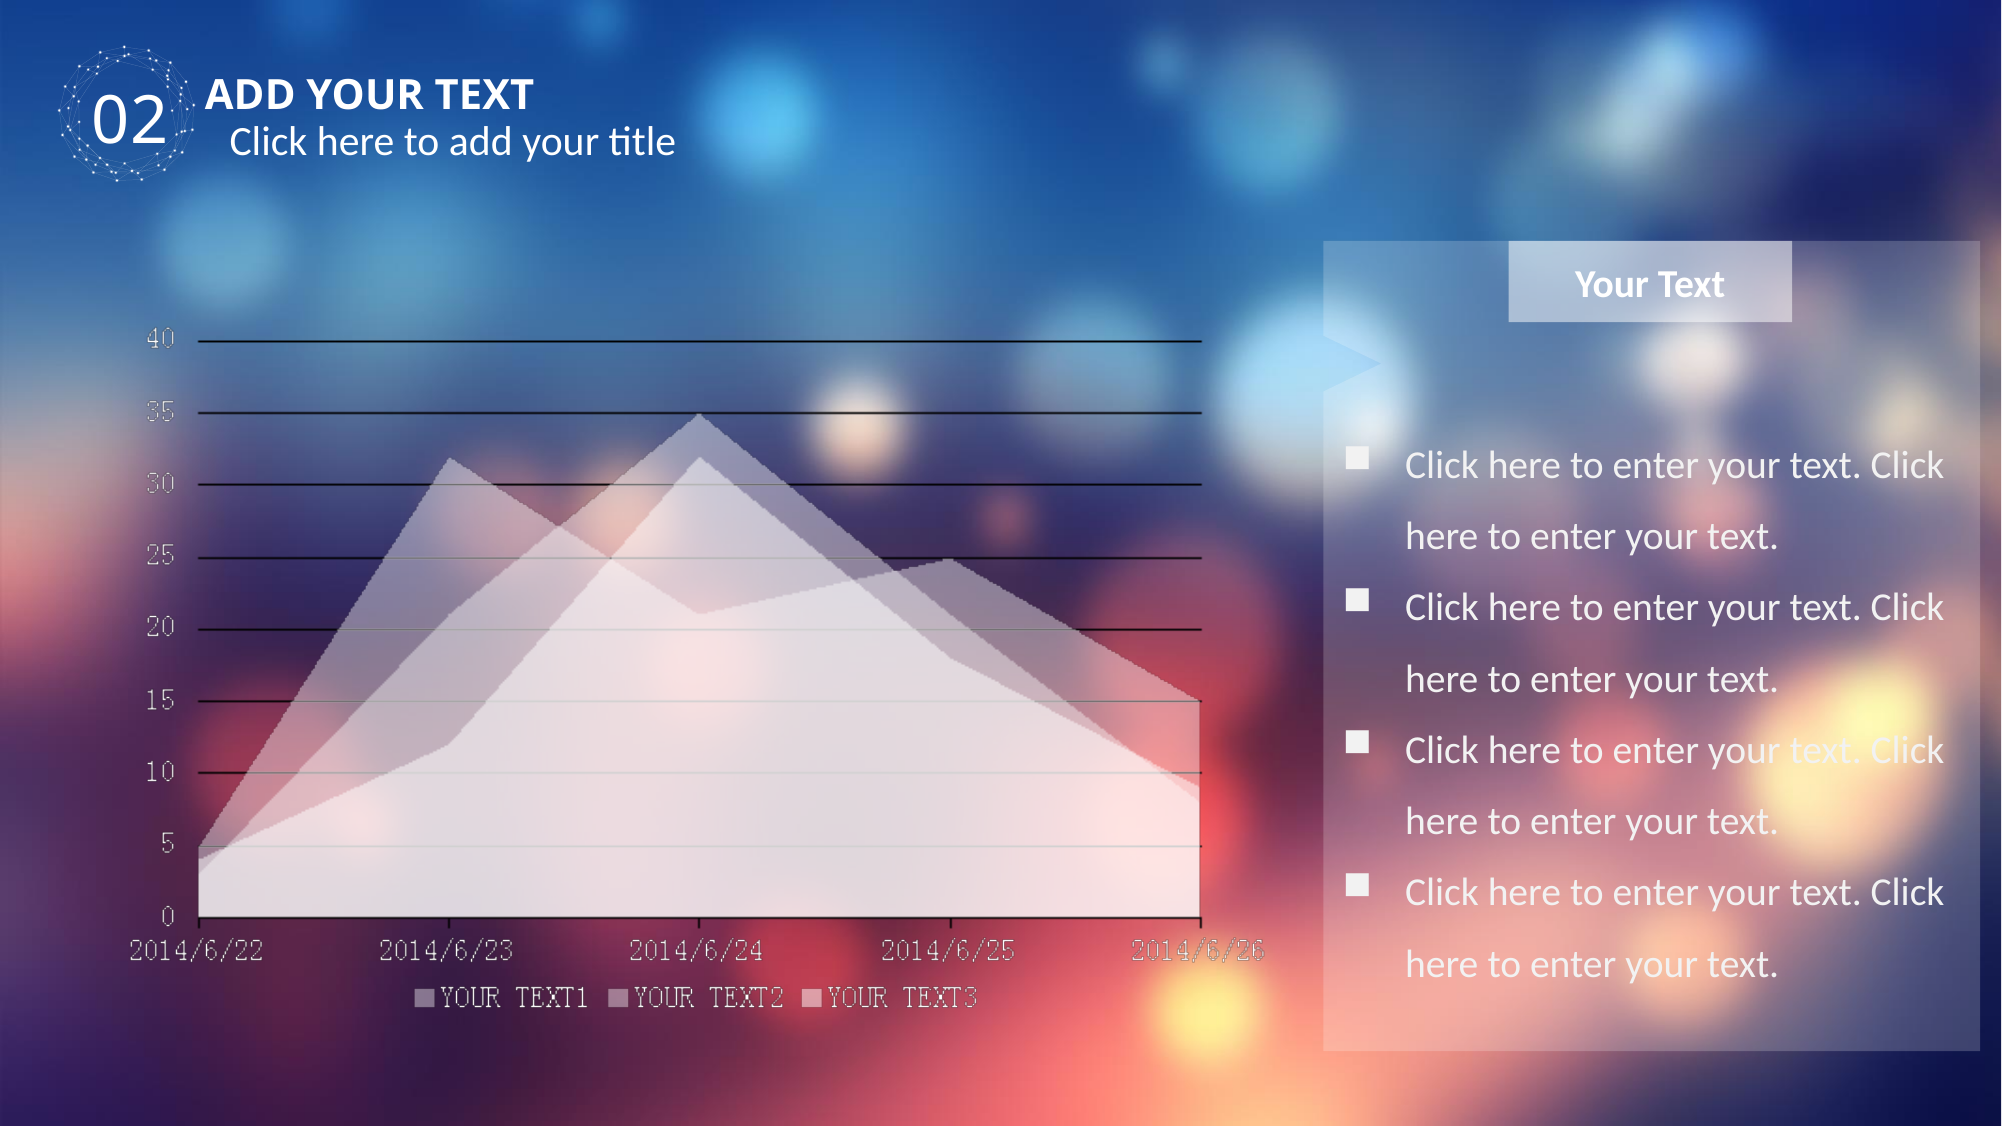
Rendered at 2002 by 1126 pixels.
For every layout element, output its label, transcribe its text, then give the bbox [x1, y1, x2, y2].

text_box ADD YOUR TEXT [199, 59, 550, 125]
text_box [59, 45, 196, 182]
text_box [1323, 240, 1981, 1052]
picture [0, 0, 2002, 1126]
text_box Click here to enter your text. Click here to enter your text. Click here to enter your text. Click here to enter your text. Click here to enter your text. Click here to enter your text. Click here to enter your text. Click here to enter your text. [1322, 405, 1977, 995]
text_box Your Text [1508, 240, 1793, 323]
text_box Click here to add your title [214, 106, 692, 172]
